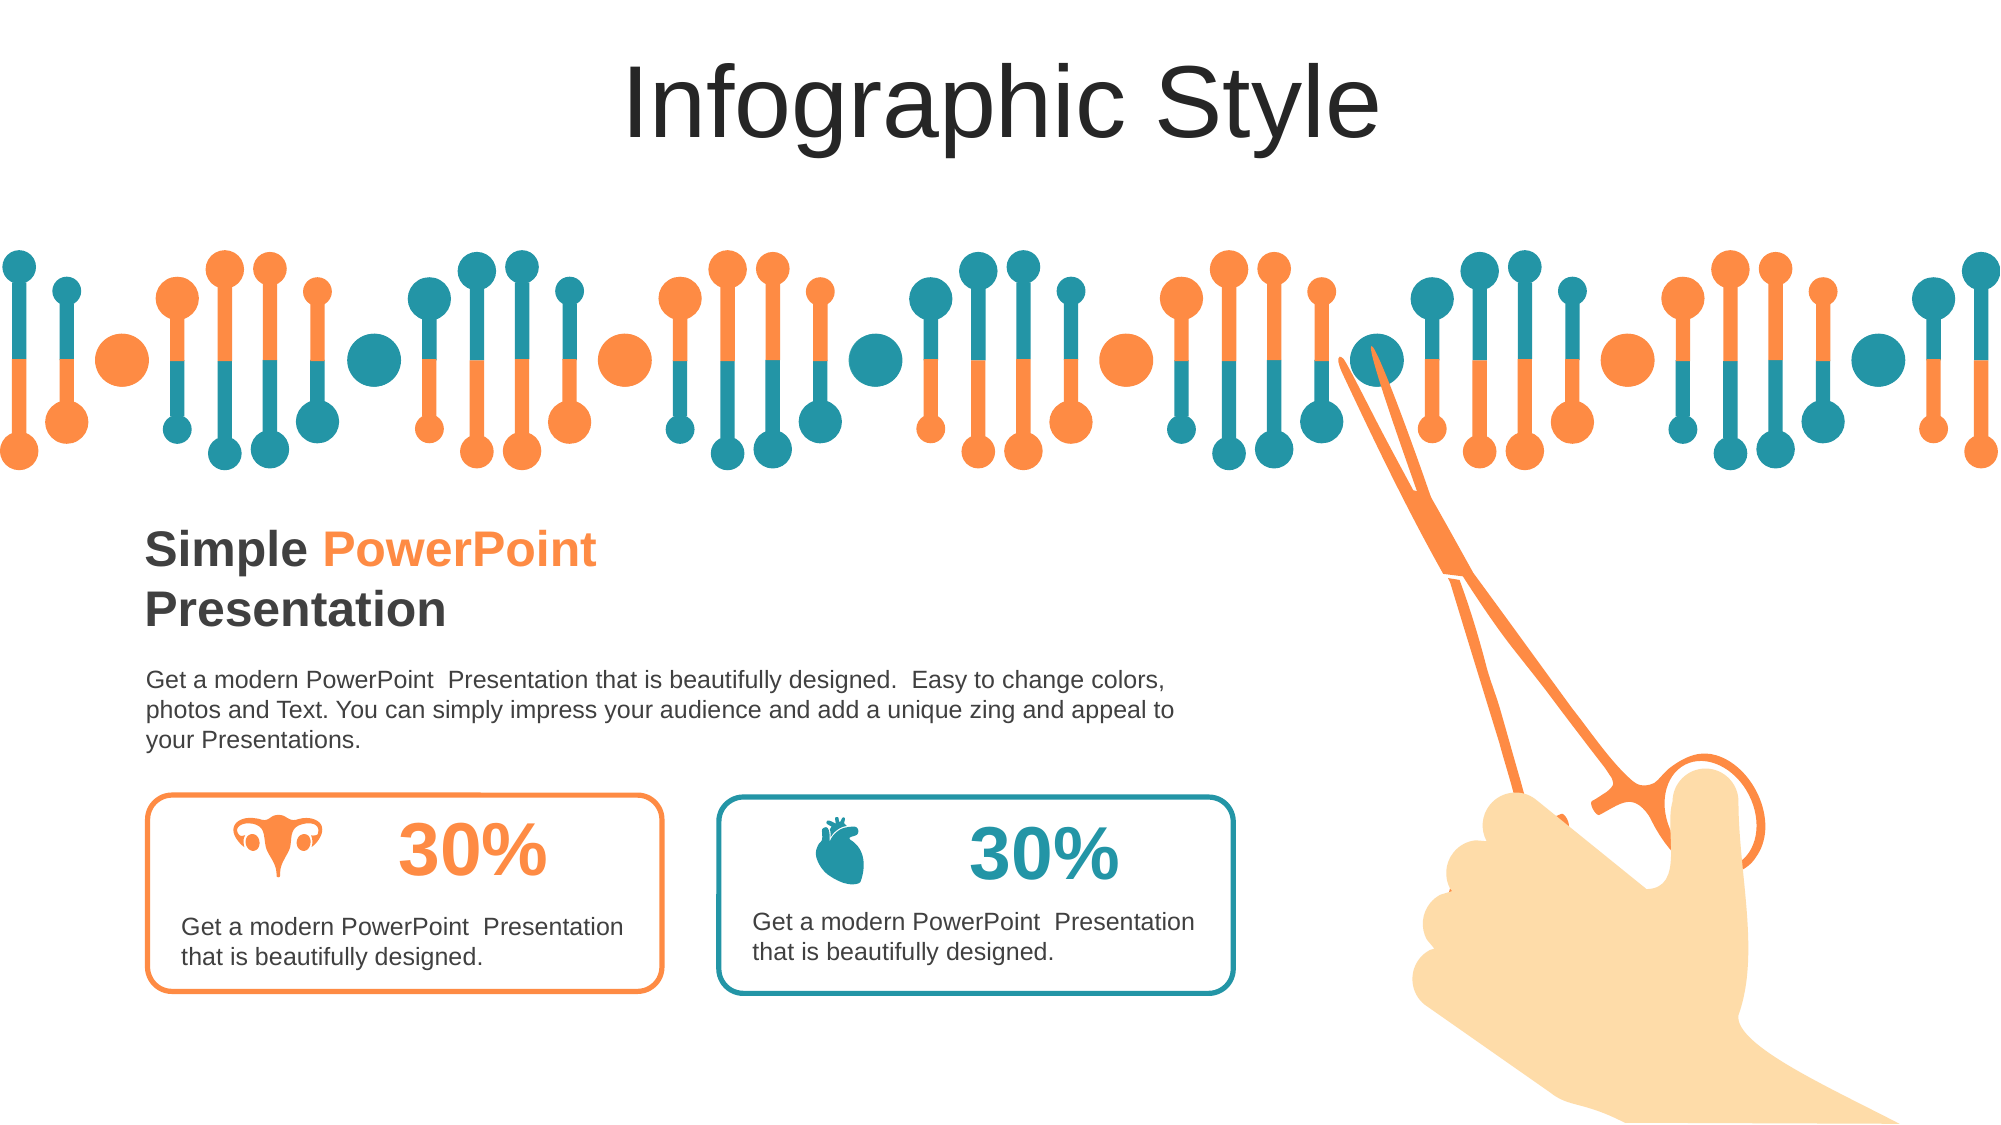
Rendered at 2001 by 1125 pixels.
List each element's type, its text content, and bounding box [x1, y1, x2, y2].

text_box [146, 794, 663, 993]
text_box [0, 250, 2000, 471]
text_box 30% [955, 797, 1136, 897]
text_box [815, 817, 864, 885]
text_box 30% [383, 792, 564, 898]
text_box Simple PowerPoint Presentation [129, 509, 709, 645]
text_box Get a modern PowerPoint Presentation that is beautifully designed. Easy to change colors, photos and Text. You can simply impress your audience and add a unique zing and appeal to your Presentations. [131, 656, 1207, 761]
text_box [1411, 955, 1900, 1125]
text_box [233, 814, 323, 878]
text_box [1207, 436, 1804, 955]
text_box Get a modern PowerPoint Presentation that is beautifully designed. [737, 897, 1215, 973]
list Infographic Style [53, 47, 1952, 166]
text_box [717, 795, 1235, 995]
text_box Get a modern PowerPoint Presentation that is beautifully designed. [166, 903, 643, 978]
